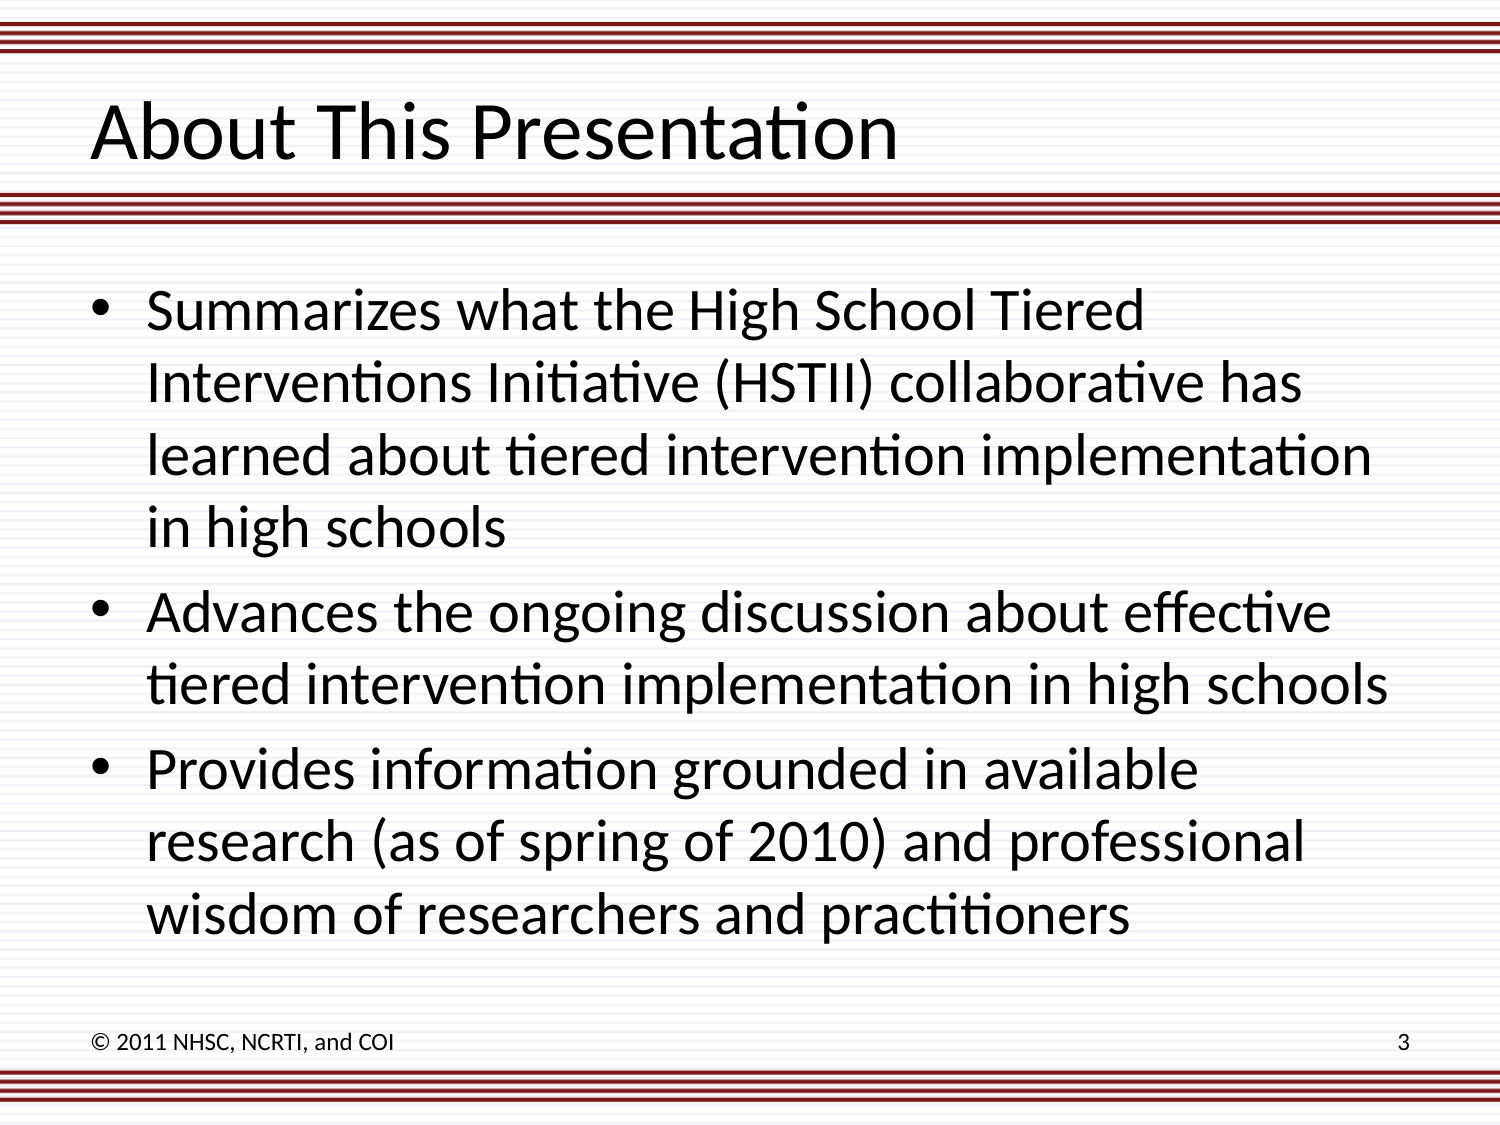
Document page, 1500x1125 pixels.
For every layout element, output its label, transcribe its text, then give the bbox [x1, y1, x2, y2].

picture [0, 0, 1500, 1125]
list Summarizes what the High School Tiered Interventions Initiative (HSTII) collaborative has learned about tiered intervention implementation in high schools Advances the ongoing discussion about effective tiered intervention implementation in high schools Provides information grounded in available research (as of spring of 2010) and professional wisdom of researchers and practitioners [74, 262, 1426, 1006]
slide_number 3 [1074, 1010, 1425, 1071]
footer © 2011 NHSC, NCRTI, and COI [75, 1010, 550, 1071]
title About This Presentation [74, 44, 1426, 209]
